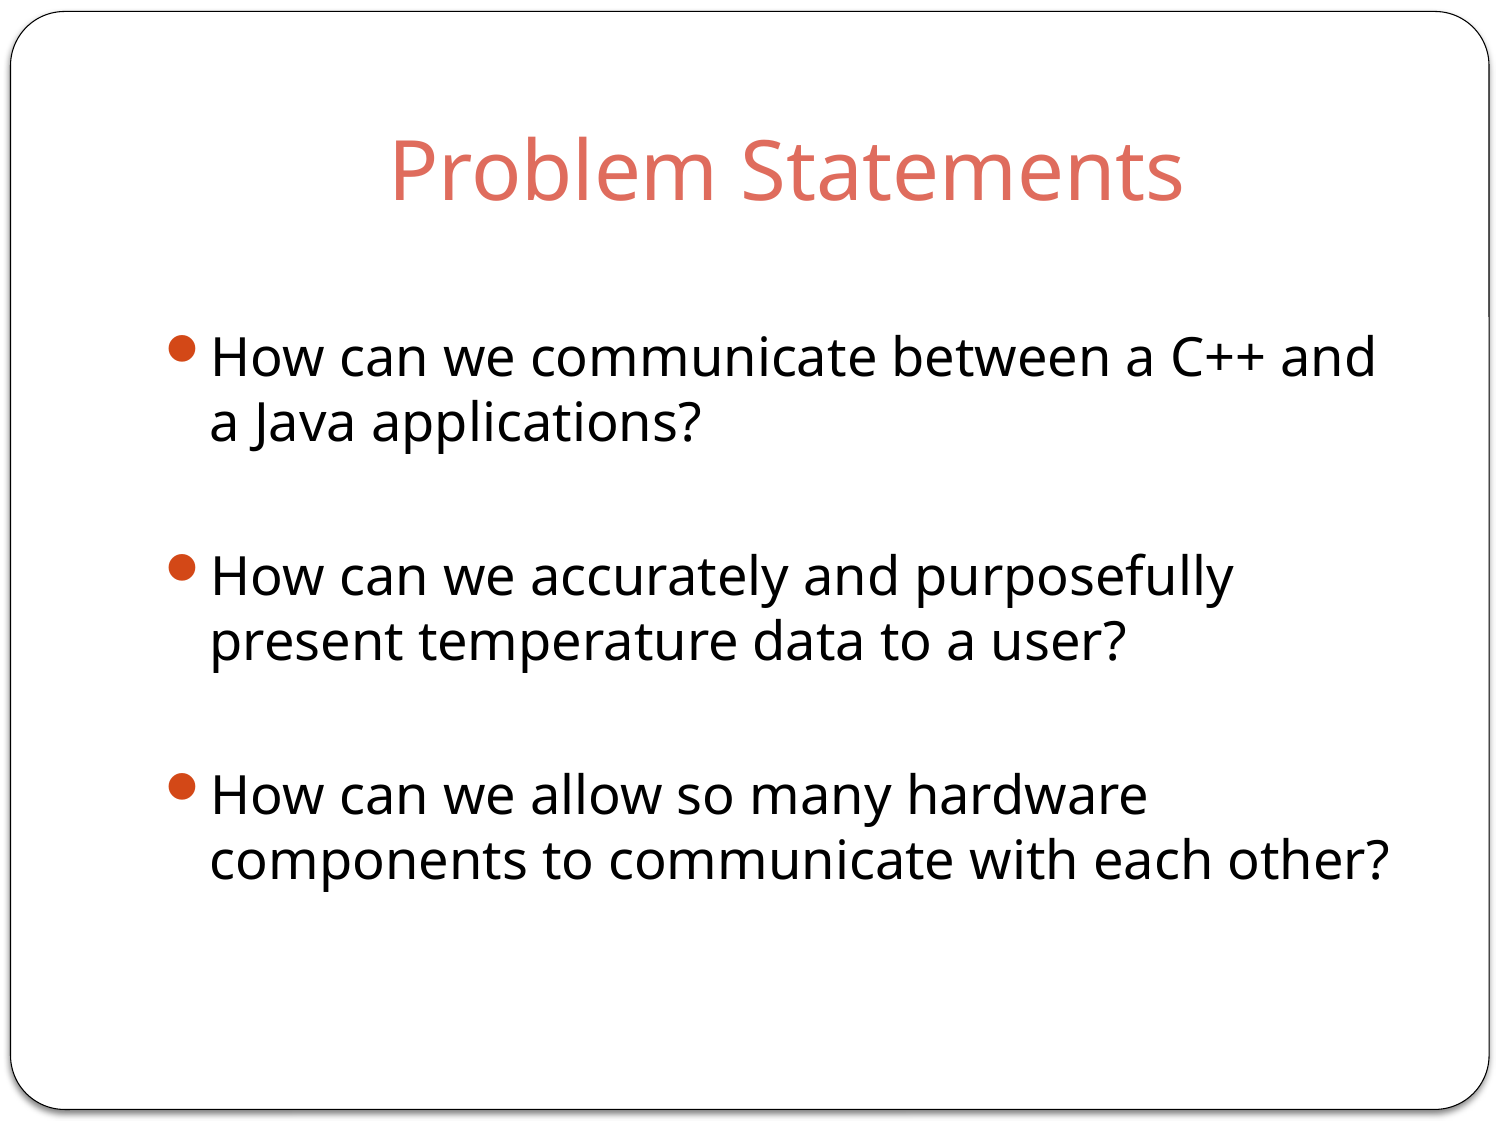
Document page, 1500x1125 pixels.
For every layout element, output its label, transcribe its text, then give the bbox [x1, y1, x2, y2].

title Problem Statements [150, 45, 1425, 233]
list How can we communicate between a C++ and a Java applications? How can we accurately and purposefully present temperature data to a user? How can we allow so many hardware components to communicate with each other? [150, 237, 1425, 988]
